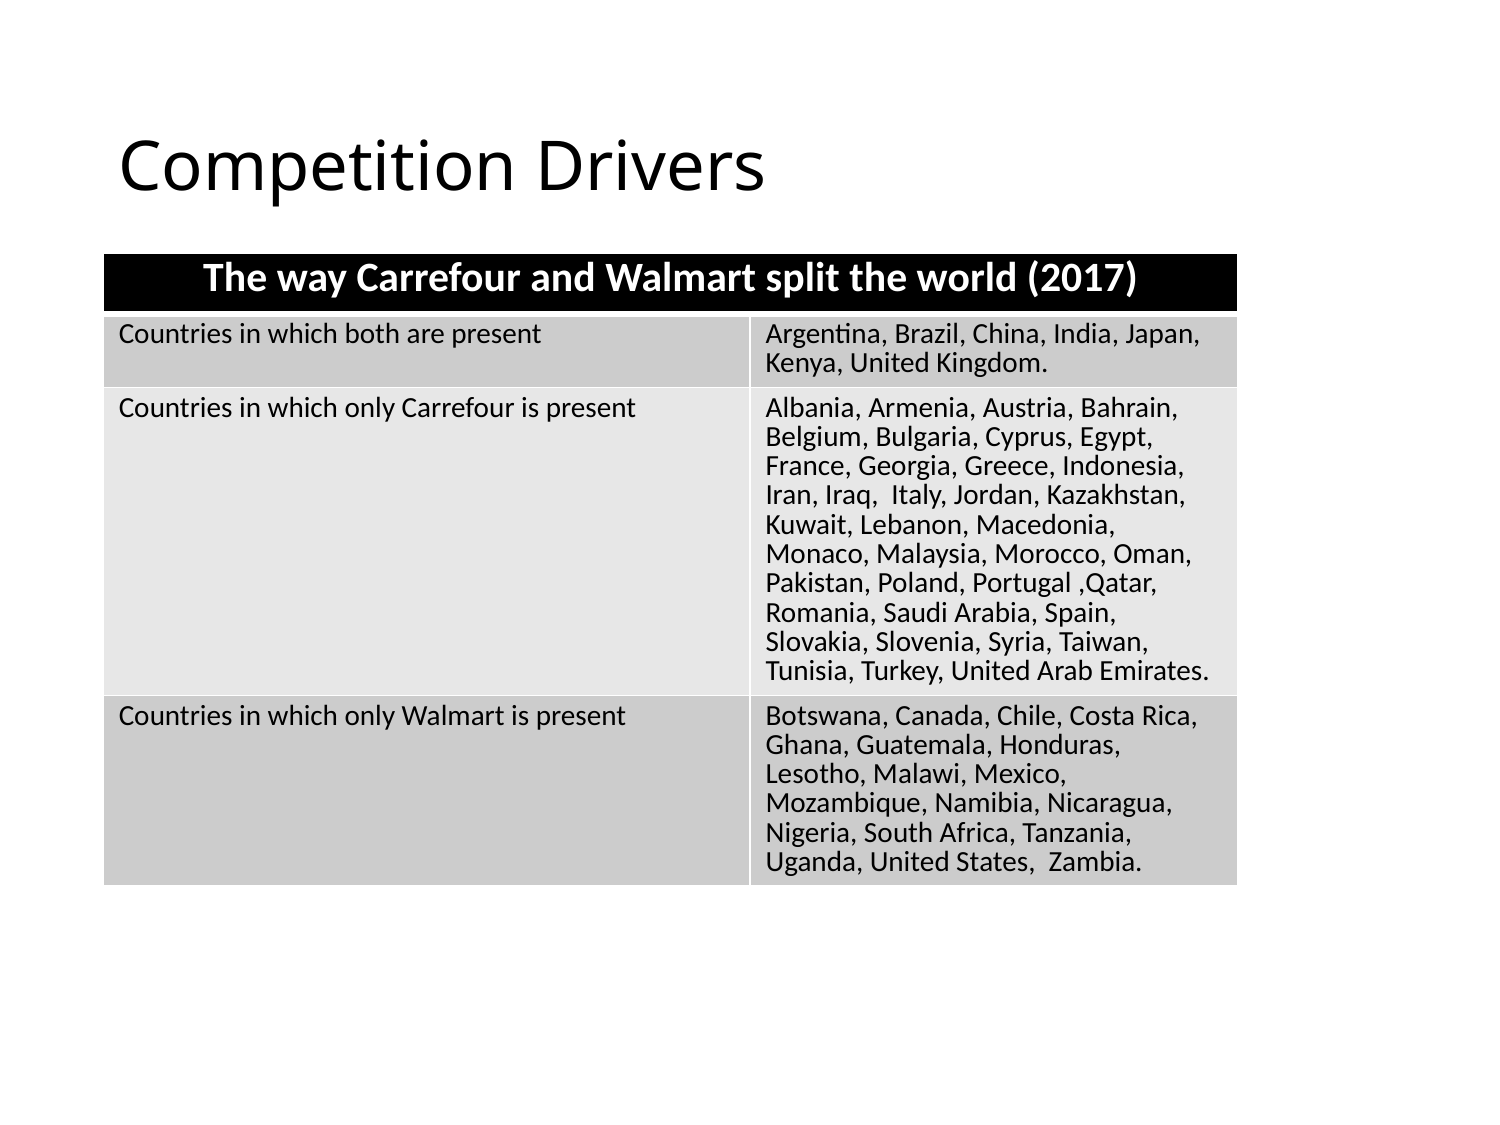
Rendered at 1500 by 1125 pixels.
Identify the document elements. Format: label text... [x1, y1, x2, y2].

table_cell Countries in which only Walmart is present [104, 696, 749, 885]
table_header The way Carrefour and Walmart split the world (2017) [104, 254, 1237, 311]
table_cell Argentina, Brazil, China, India, Japan, Kenya, United Kingdom. [751, 317, 1237, 387]
title Competition Drivers [103, 59, 1397, 278]
table_cell Botswana, Canada, Chile, Costa Rica, Ghana, Guatemala, Honduras, Lesotho, Malawi, Mexico, Mozambique, Namibia, Nicaragua, Nigeria, South Africa, Tanzania, Uganda, United States, Zambia. [751, 696, 1237, 885]
table_cell Albania, Armenia, Austria, Bahrain, Belgium, Bulgaria, Cyprus, Egypt, France, Georgia, Greece, Indonesia, Iran, Iraq, Italy, Jordan, Kazakhstan, Kuwait, Lebanon, Macedonia, Monaco, Malaysia, Morocco, Oman, Pakistan, Poland, Portugal ,Qatar, Romania, Saudi Arabia, Spain, Slovakia, Slovenia, Syria, Taiwan, Tunisia, Turkey, United Arab Emirates. [751, 388, 1237, 695]
table_cell Countries in which both are present [104, 317, 749, 387]
table_cell Countries in which only Carrefour is present [104, 388, 749, 695]
